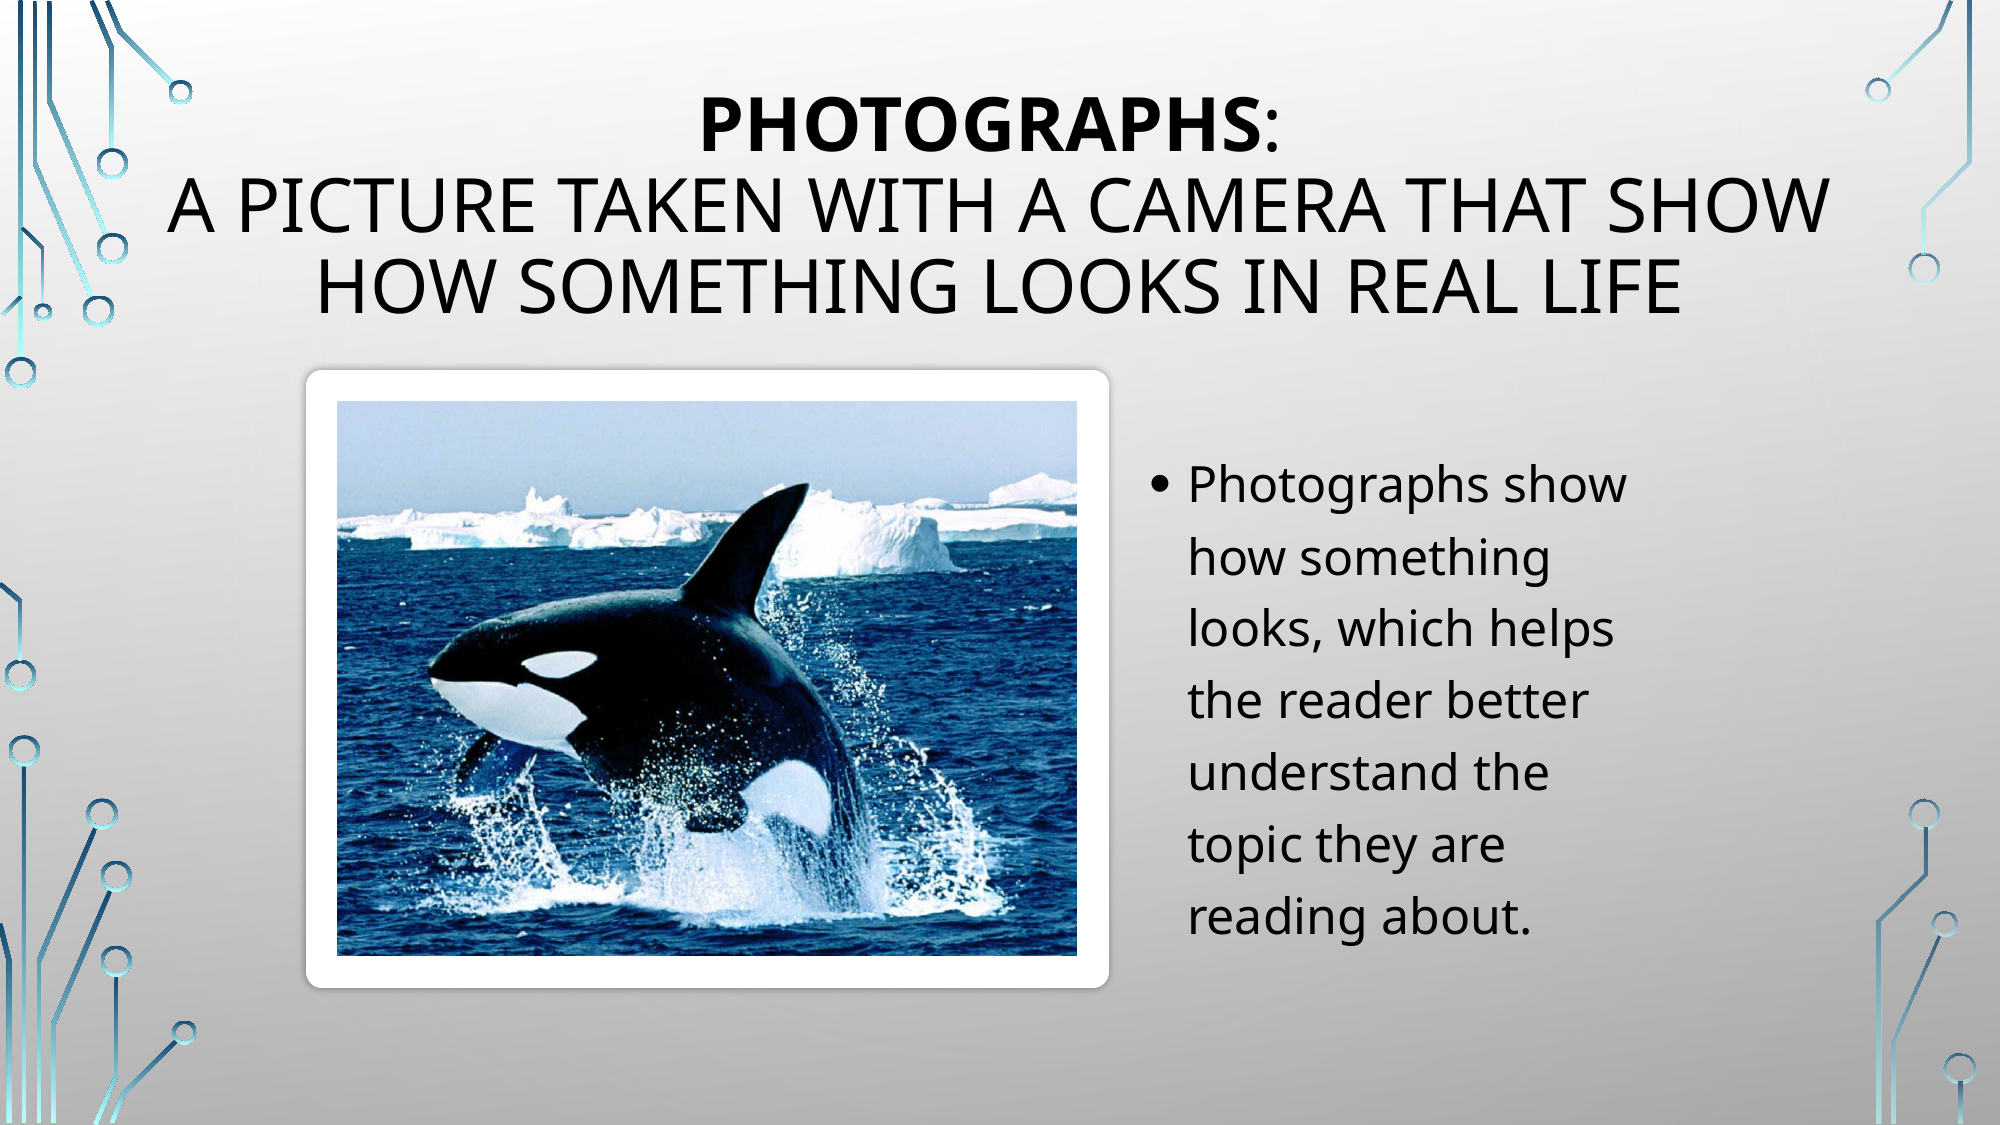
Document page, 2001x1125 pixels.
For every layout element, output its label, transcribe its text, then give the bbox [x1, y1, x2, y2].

list Photographs show how something looks, which helps the reader better understand the topic they are reading about. [1134, 433, 1666, 925]
title Photographs: a picture taken with a camera that show how something looks in real life [137, 59, 1863, 357]
picture [337, 401, 1078, 957]
